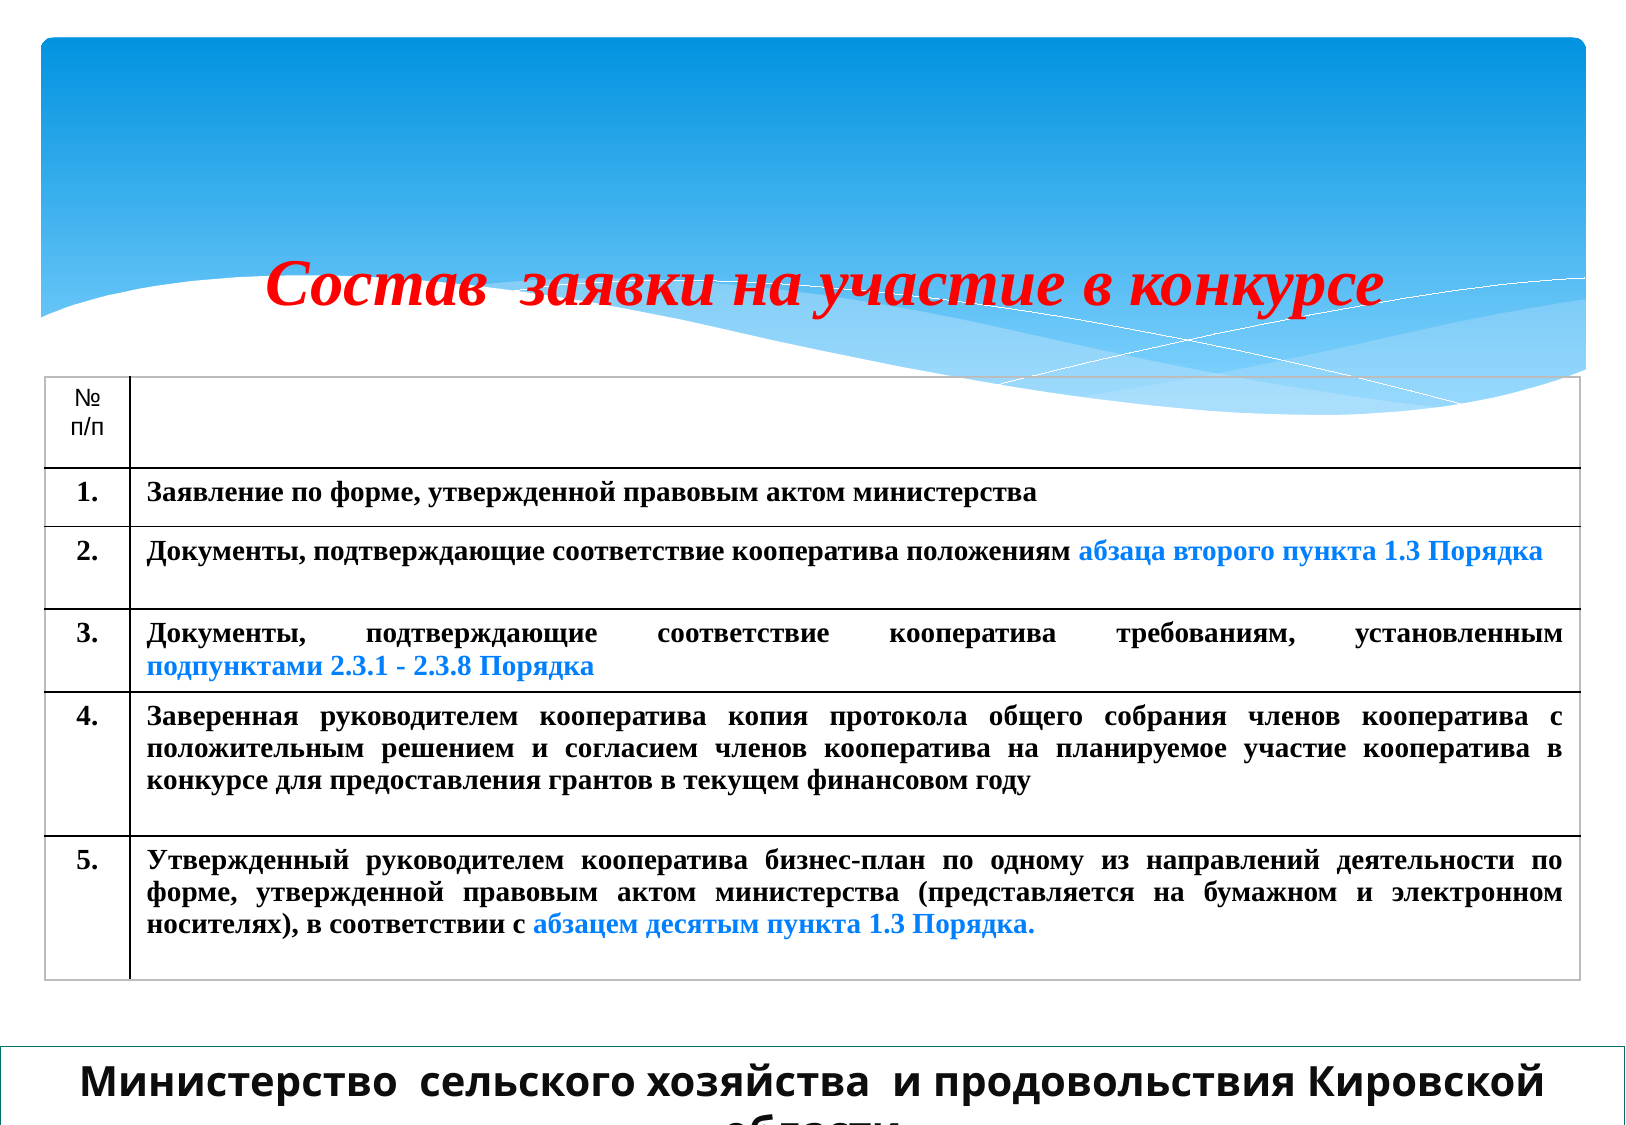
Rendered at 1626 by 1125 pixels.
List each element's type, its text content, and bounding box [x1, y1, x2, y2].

table_cell Заверенная руководителем кооператива копия протокола общего собрания членов кооператива с положительным решением и согласием членов кооператива на планируемое участие кооператива в конкурсе для предоставления грантов в текущем финансовом году [131, 693, 1579, 835]
table_cell 4. [46, 693, 129, 835]
table_cell 2. [46, 527, 129, 608]
table_cell Заявление по форме, утвержденной правовым актом министерства [131, 469, 1579, 526]
title Состав заявки на участие в конкурсе [159, 184, 1493, 374]
table_cell 1. [46, 469, 129, 526]
text_box Министерство сельского хозяйства и продовольствия Кировской области [0, 1046, 1625, 1125]
table_cell 5. [46, 837, 129, 979]
table_header № п/п [46, 378, 129, 467]
table_cell Утвержденный руководителем кооператива бизнес-план по одному из направлений деятельности по форме, утвержденной правовым актом министерства (представляется на бумажном и электронном носителях), в соответствии с абзацем десятым пункта 1.3 Порядка. [131, 837, 1579, 979]
table_header [131, 378, 1579, 467]
table_cell Документы, подтверждающие соответствие кооператива положениям абзаца второго пункта 1.3 Порядка [131, 527, 1579, 608]
table_cell Документы, подтверждающие соответствие кооператива требованиям, установленным подпунктами 2.3.1 - 2.3.8 Порядка [131, 610, 1579, 691]
table_cell 3. [46, 610, 129, 691]
